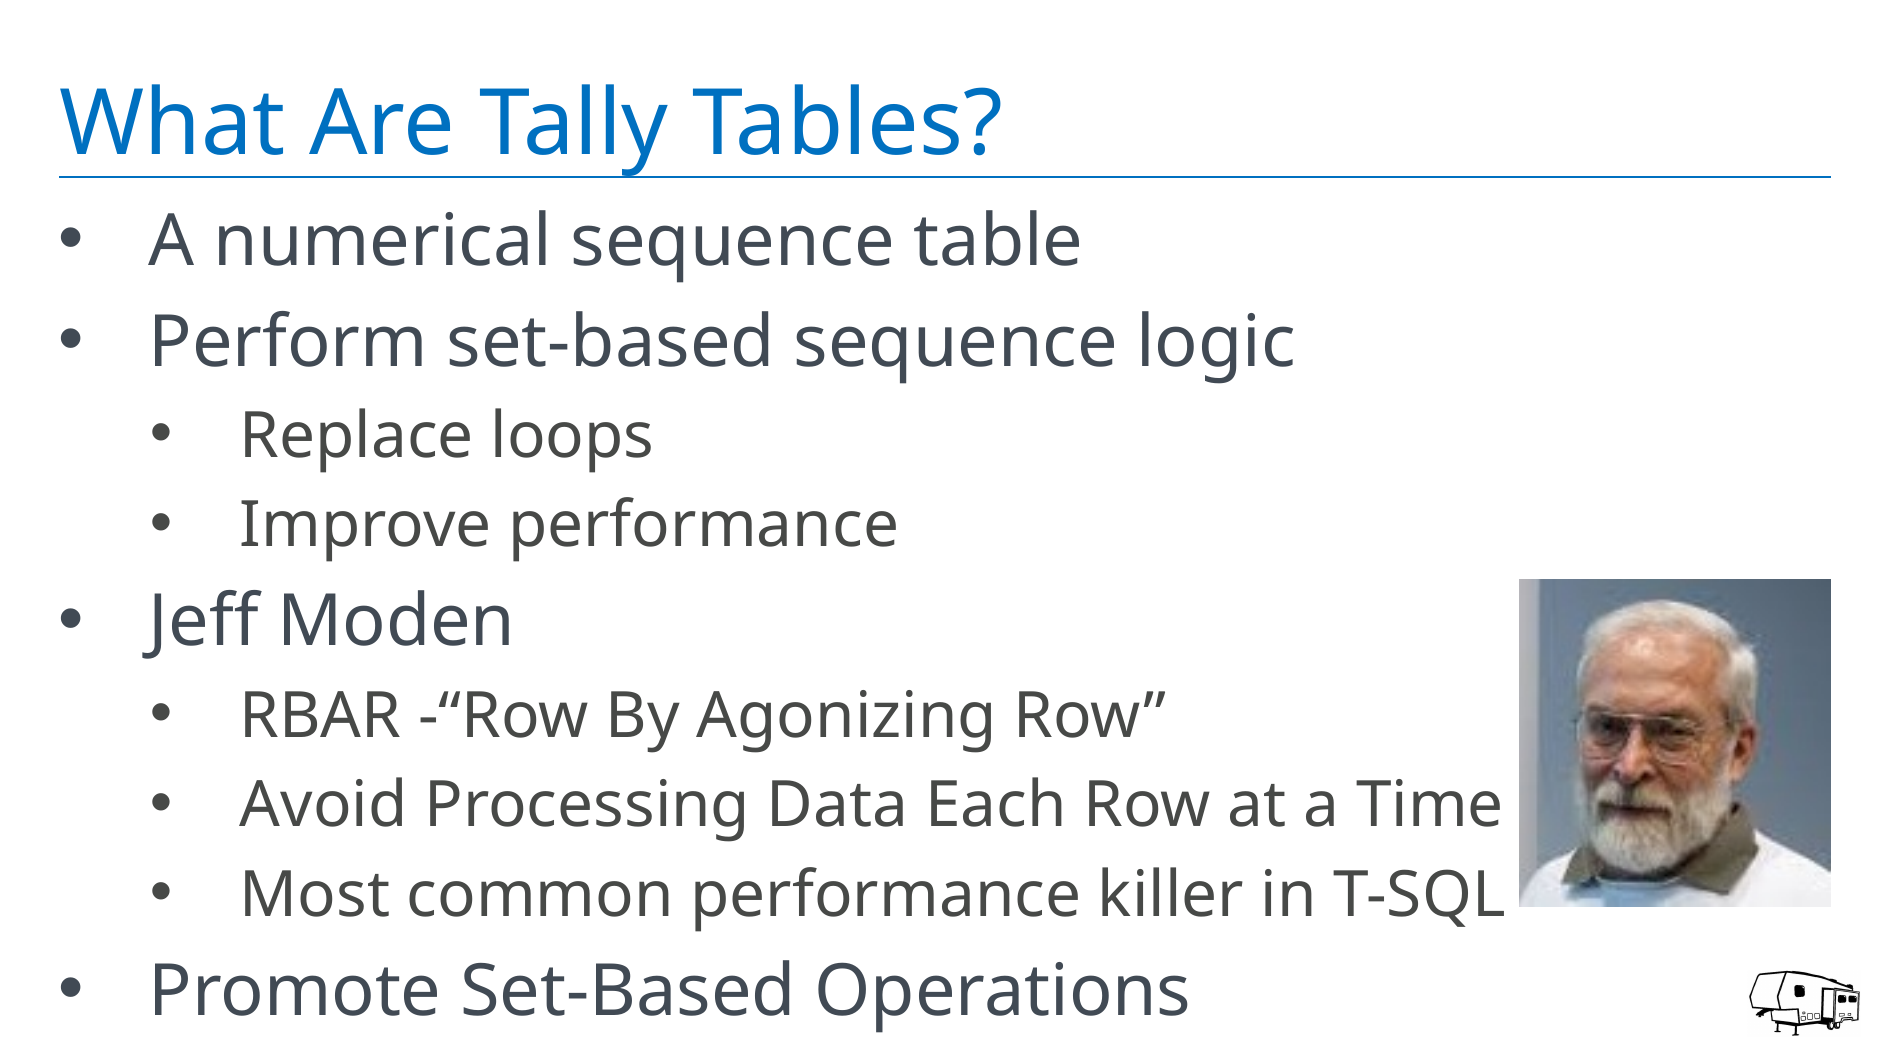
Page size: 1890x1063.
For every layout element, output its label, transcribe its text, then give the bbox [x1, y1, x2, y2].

picture [1519, 579, 1831, 907]
list A numerical sequence table Perform set-based sequence logic Replace loops Improve performance Jeff Moden RBAR -“Row By Agonizing Row” Avoid Processing Data Each Row at a Time Most common performance killer in T-SQL Promote Set-Based Operations [59, 193, 1831, 1034]
title What Are Tally Tables? [59, 59, 1831, 176]
picture [1747, 970, 1861, 1037]
